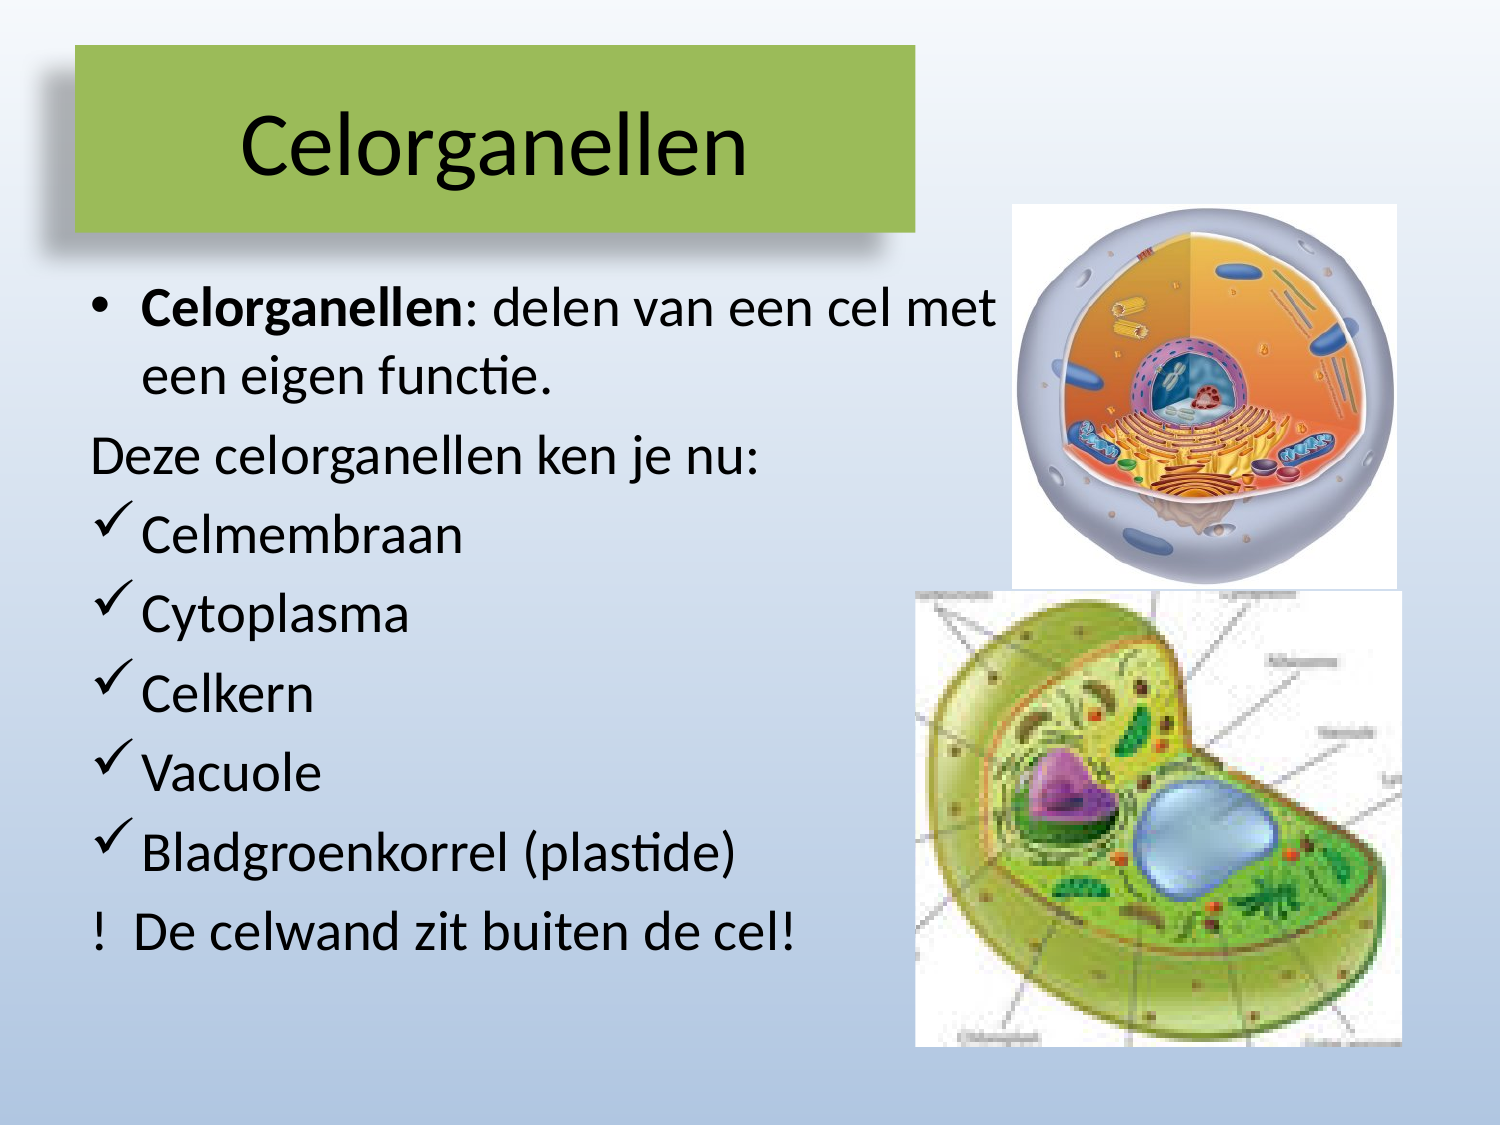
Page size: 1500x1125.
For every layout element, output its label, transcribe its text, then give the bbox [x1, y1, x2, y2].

title Celorganellen [75, 45, 916, 233]
picture [1012, 204, 1397, 589]
list Celorganellen: delen van een cel met een eigen functie. Deze celorganellen ken je nu: Celmembraan Cytoplasma Celkern Vacuole Bladgroenkorrel (plastide) ! De celwand zit buiten de cel! [75, 262, 1007, 976]
picture [915, 591, 1403, 1048]
